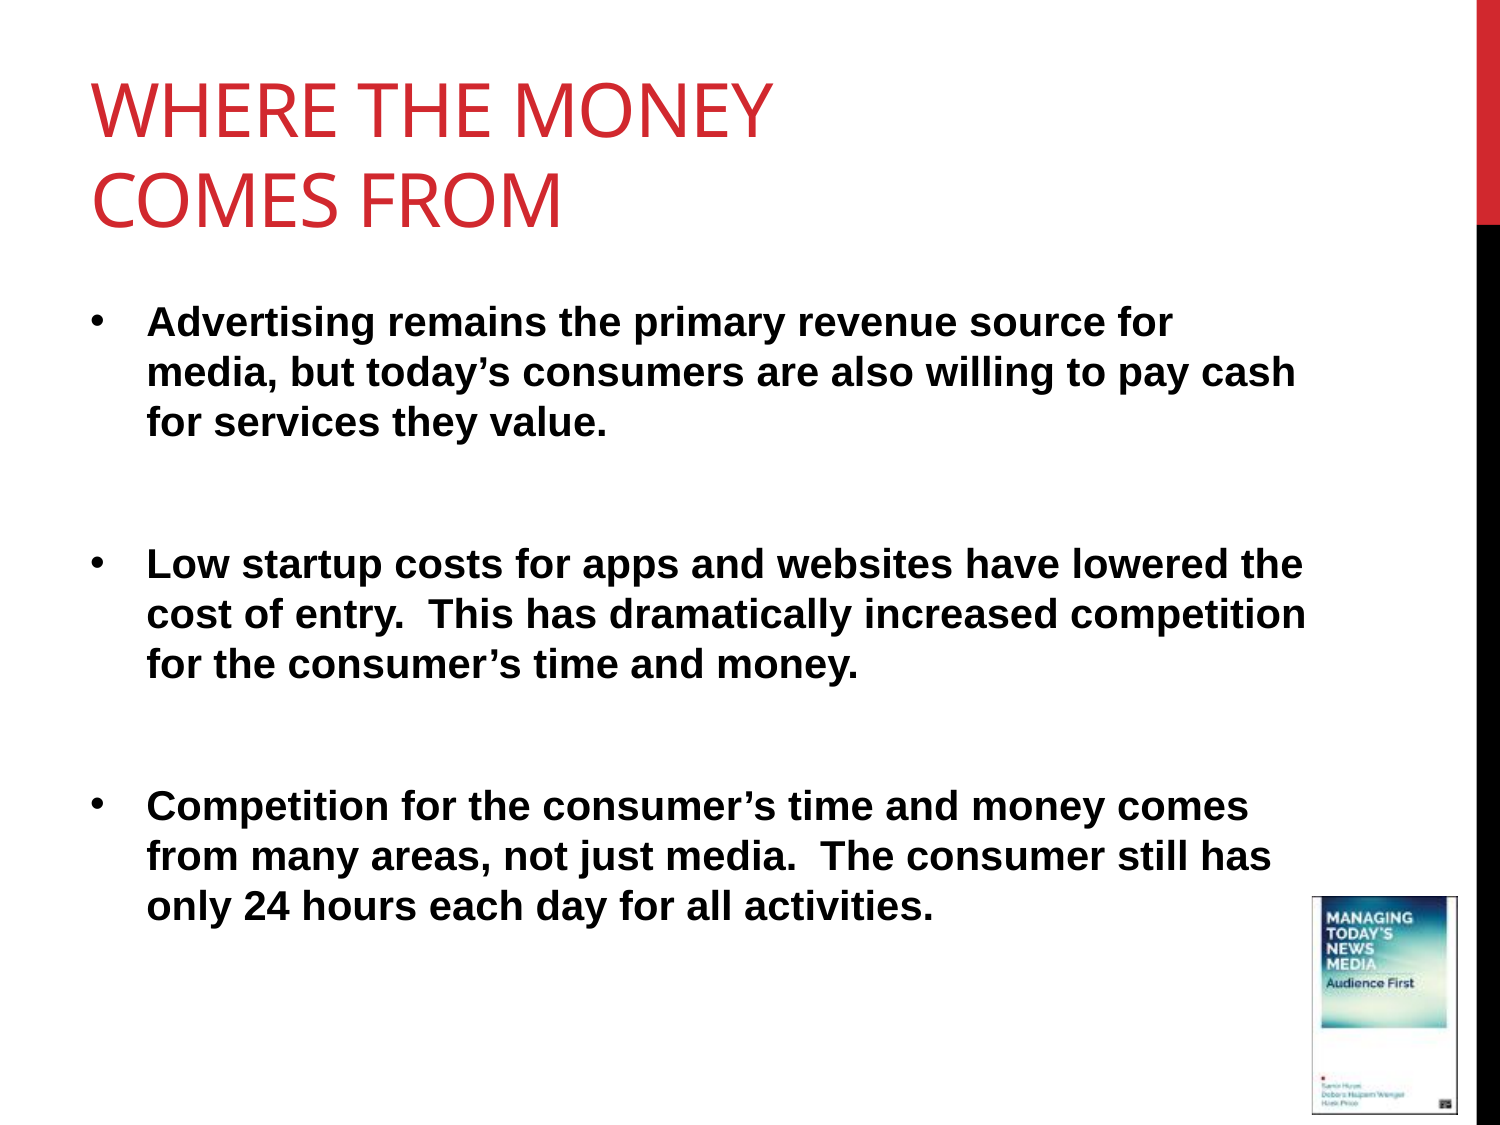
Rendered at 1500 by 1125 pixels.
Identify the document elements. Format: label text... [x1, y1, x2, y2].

list Advertising remains the primary revenue source for media, but today’s consumers are also willing to pay cash for services they value. Low startup costs for apps and websites have lowered the cost of entry. This has dramatically increased competition for the consumer’s time and money. Competition for the consumer’s time and money comes from many areas, not just media. The consumer still has only 24 hours each day for all activities. [75, 287, 1325, 1005]
title Where the money comes from [75, 25, 1025, 250]
picture [1311, 896, 1458, 1115]
